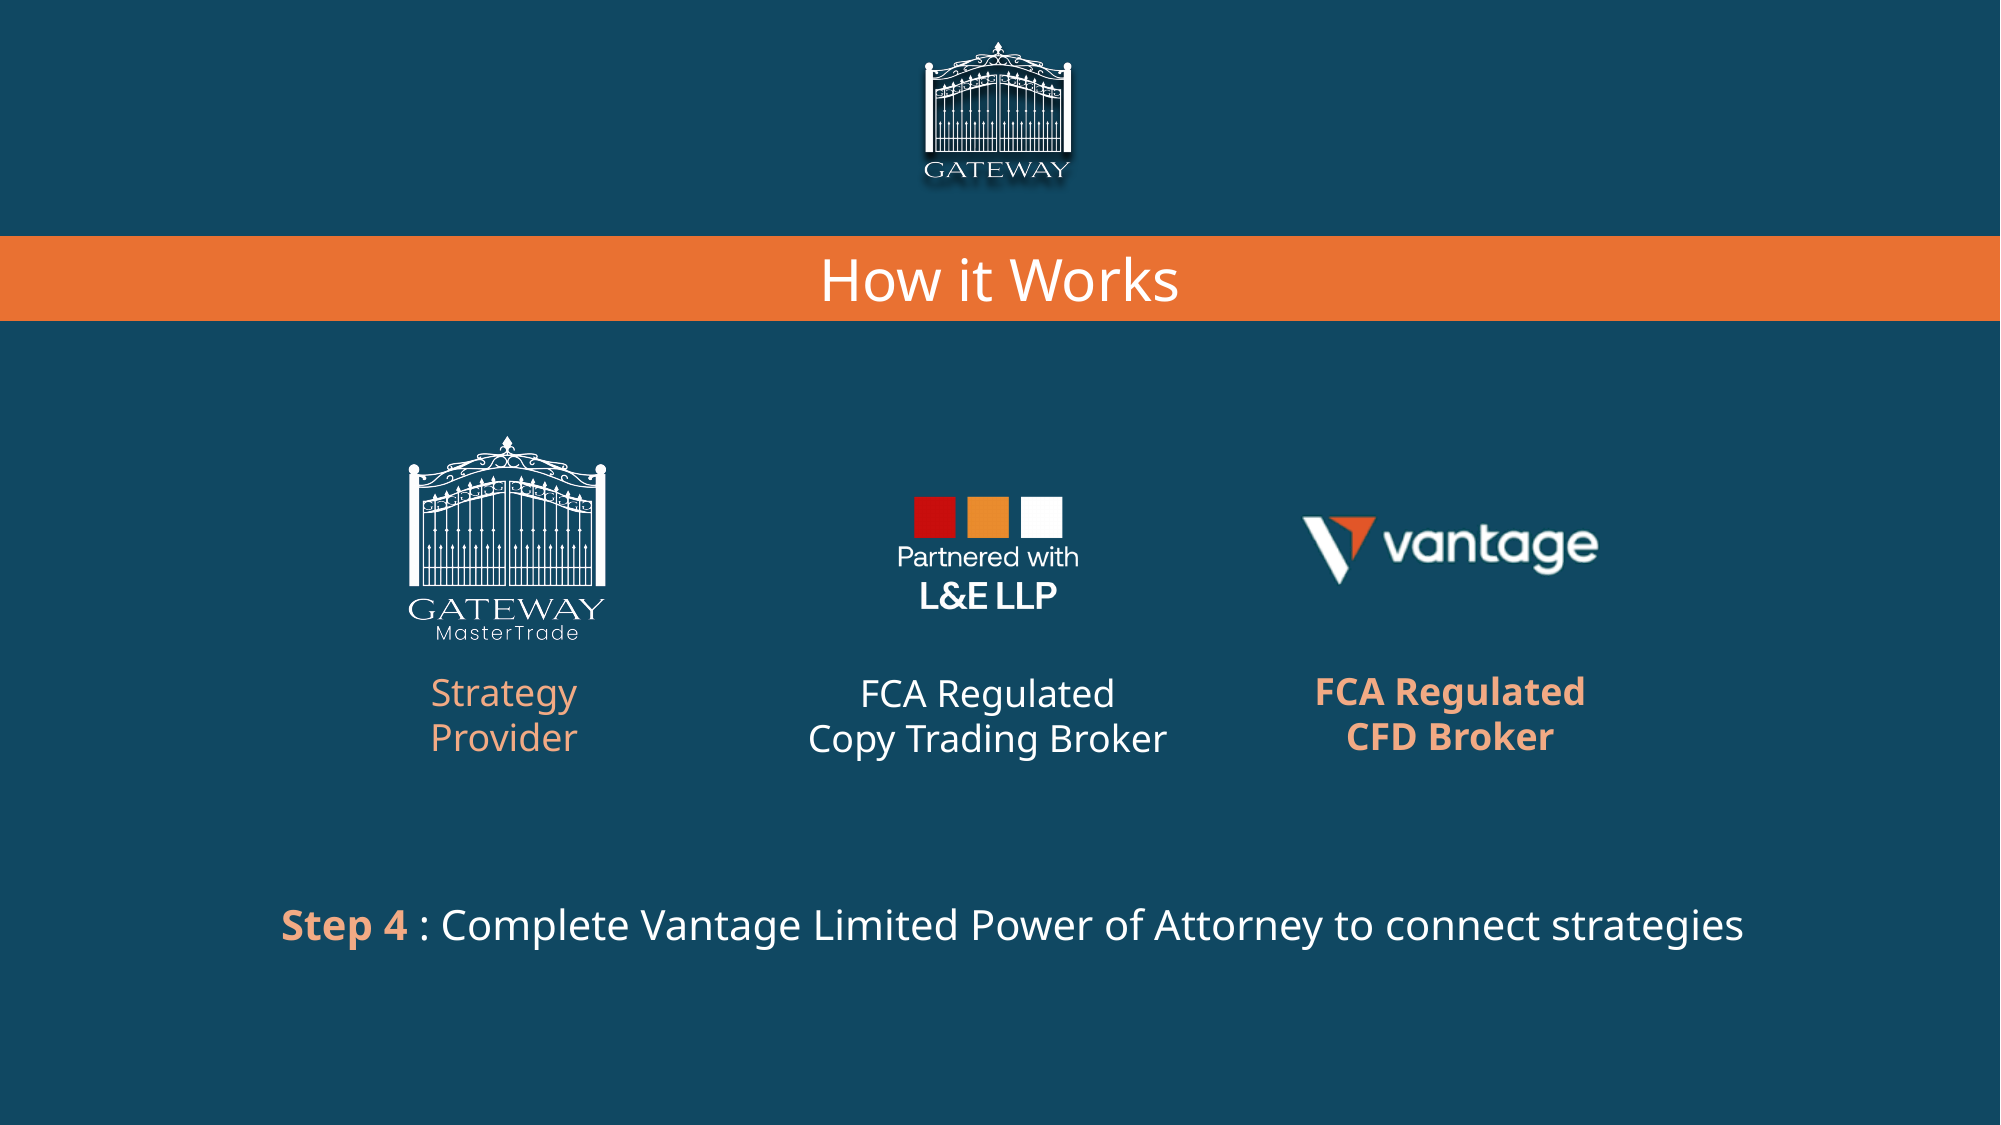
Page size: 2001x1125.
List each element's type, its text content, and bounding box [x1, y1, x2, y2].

text_box Step 4 : Complete Vantage Limited Power of Attorney to connect strategies [243, 891, 1783, 957]
picture [910, 31, 1090, 186]
picture [1287, 462, 1614, 630]
text_box FCA Regulated CFD Broker [1299, 660, 1602, 766]
text_box How it Works [0, 236, 2000, 321]
text_box FCA Regulated Copy Trading Broker [793, 662, 1183, 767]
text_box Strategy Provider [415, 662, 593, 767]
picture [873, 478, 1103, 647]
picture [401, 432, 614, 645]
